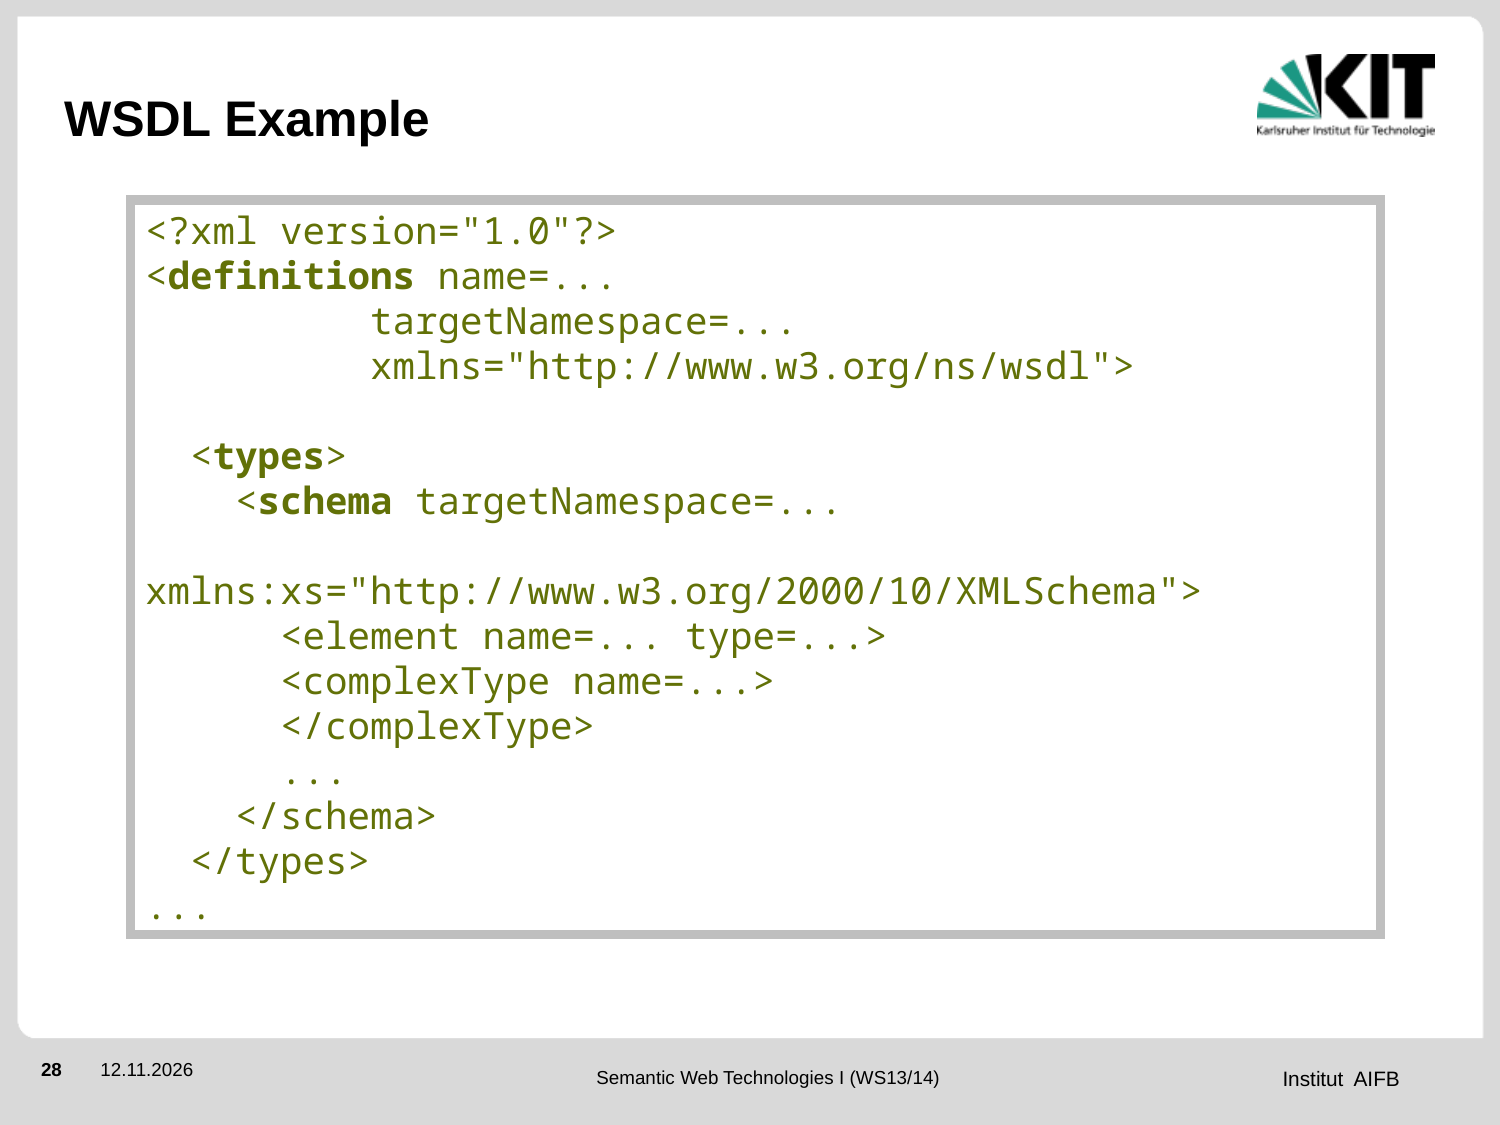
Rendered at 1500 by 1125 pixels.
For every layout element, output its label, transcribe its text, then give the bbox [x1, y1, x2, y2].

title WSDL Example [64, 54, 1198, 147]
text_box <?xml version="1.0"?> <definitions name=... targetNamespace=... xmlns="http://www.w3.org/ns/wsdl"> <types> <schema targetNamespace=... xmlns:xs="http://www.w3.org/2000/10/XMLSchema"> <element name=... type=...> <complexType name=...> </complexType> ... </schema> </types> ... [130, 199, 1381, 935]
picture [0, 0, 1500, 1125]
